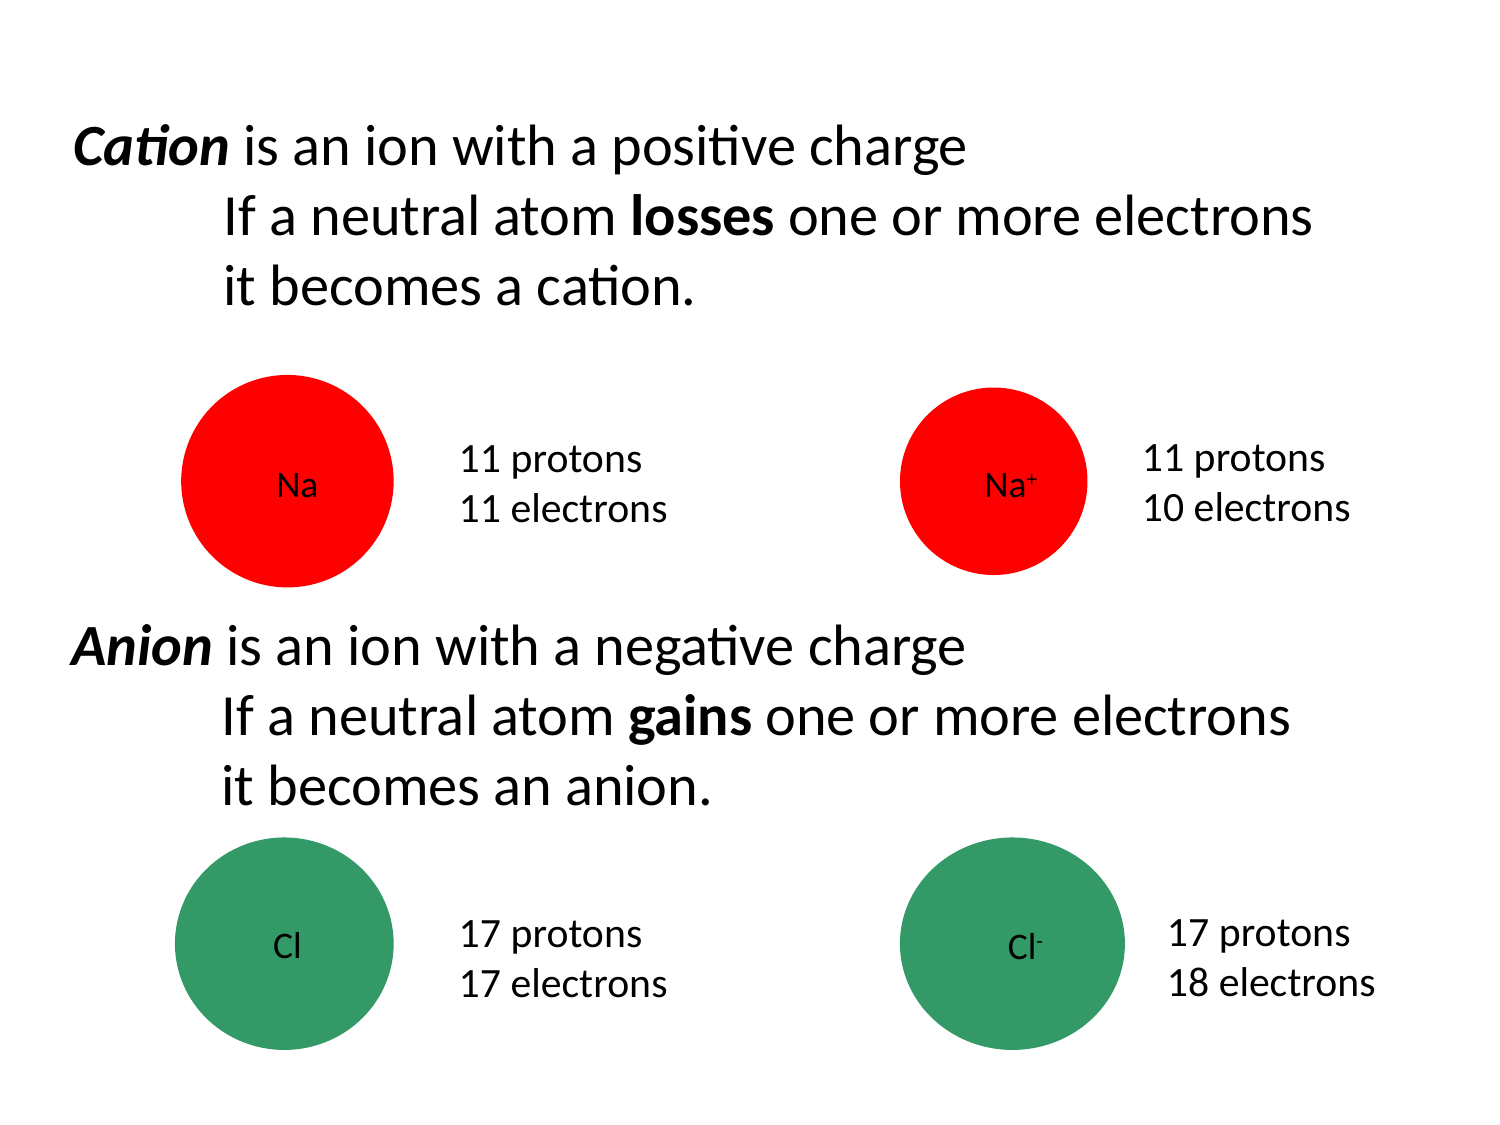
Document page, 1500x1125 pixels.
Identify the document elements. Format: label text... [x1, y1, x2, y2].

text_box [180, 374, 693, 588]
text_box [899, 387, 1376, 576]
text_box Anion is an ion with a negative charge If a neutral atom gains one or more electrons it becomes an anion. [56, 600, 1307, 825]
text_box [899, 837, 1401, 1051]
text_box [174, 837, 693, 1051]
text_box Cation is an ion with a positive charge If a neutral atom losses one or more electrons it becomes a cation. [59, 99, 1329, 325]
